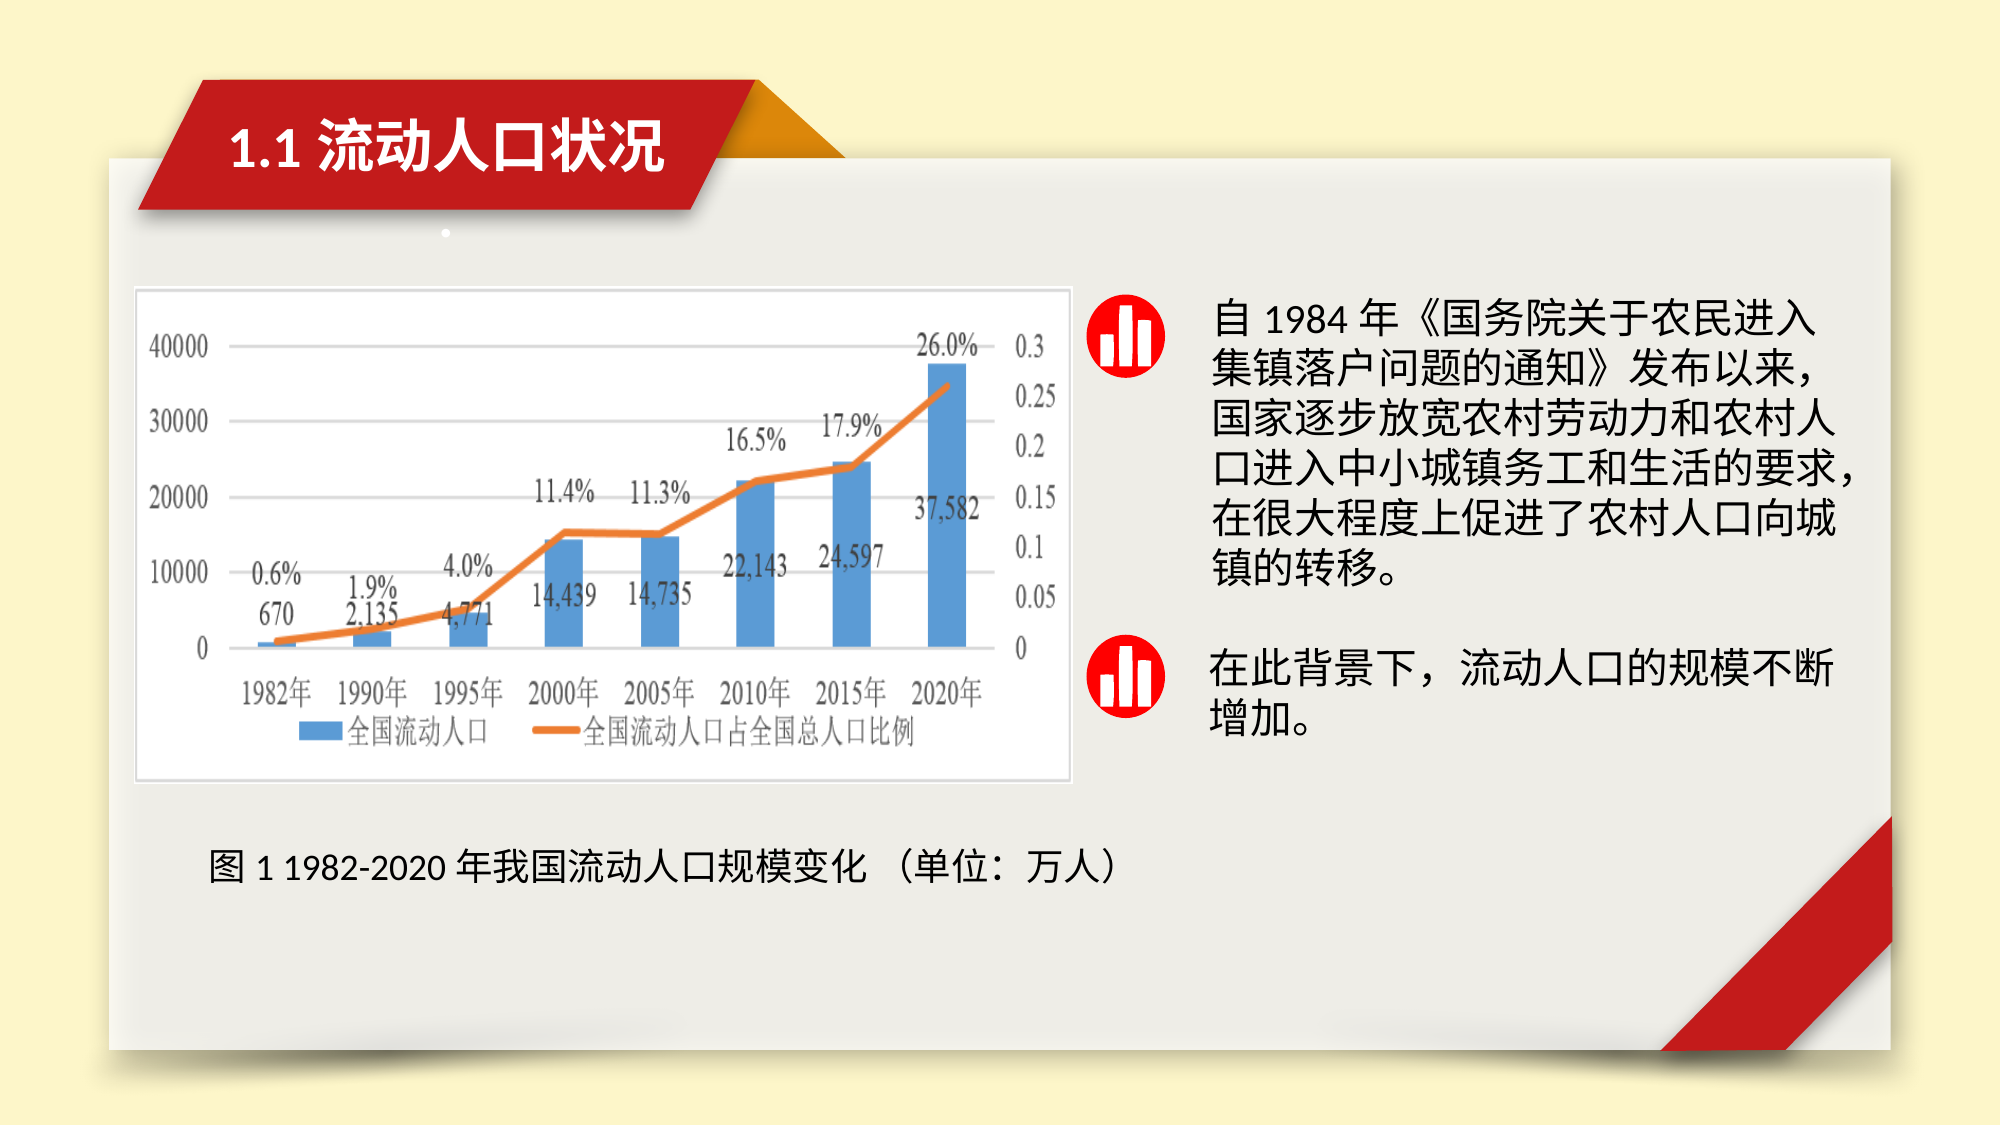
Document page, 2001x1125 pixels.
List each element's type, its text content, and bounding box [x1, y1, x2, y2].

picture [134, 286, 1073, 784]
text_box 在此背景下，流动人口的规模不断增加。 [1193, 634, 1887, 765]
text_box 自1984年《国务院关于农民进入集镇落户问题的通知》发布以来，国家逐步放宽农村劳动力和农村人口进入中小城镇务工和生活的要求，在很大程度上促进了农村人口向城镇的转移。 [1196, 284, 1872, 367]
text_box 图1 1982-2020年我国流动人口规模变化 （单位：万人） [193, 835, 1194, 896]
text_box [1086, 634, 1166, 719]
text_box 1.1流动人口状况 . [212, 101, 681, 257]
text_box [1086, 294, 1166, 378]
